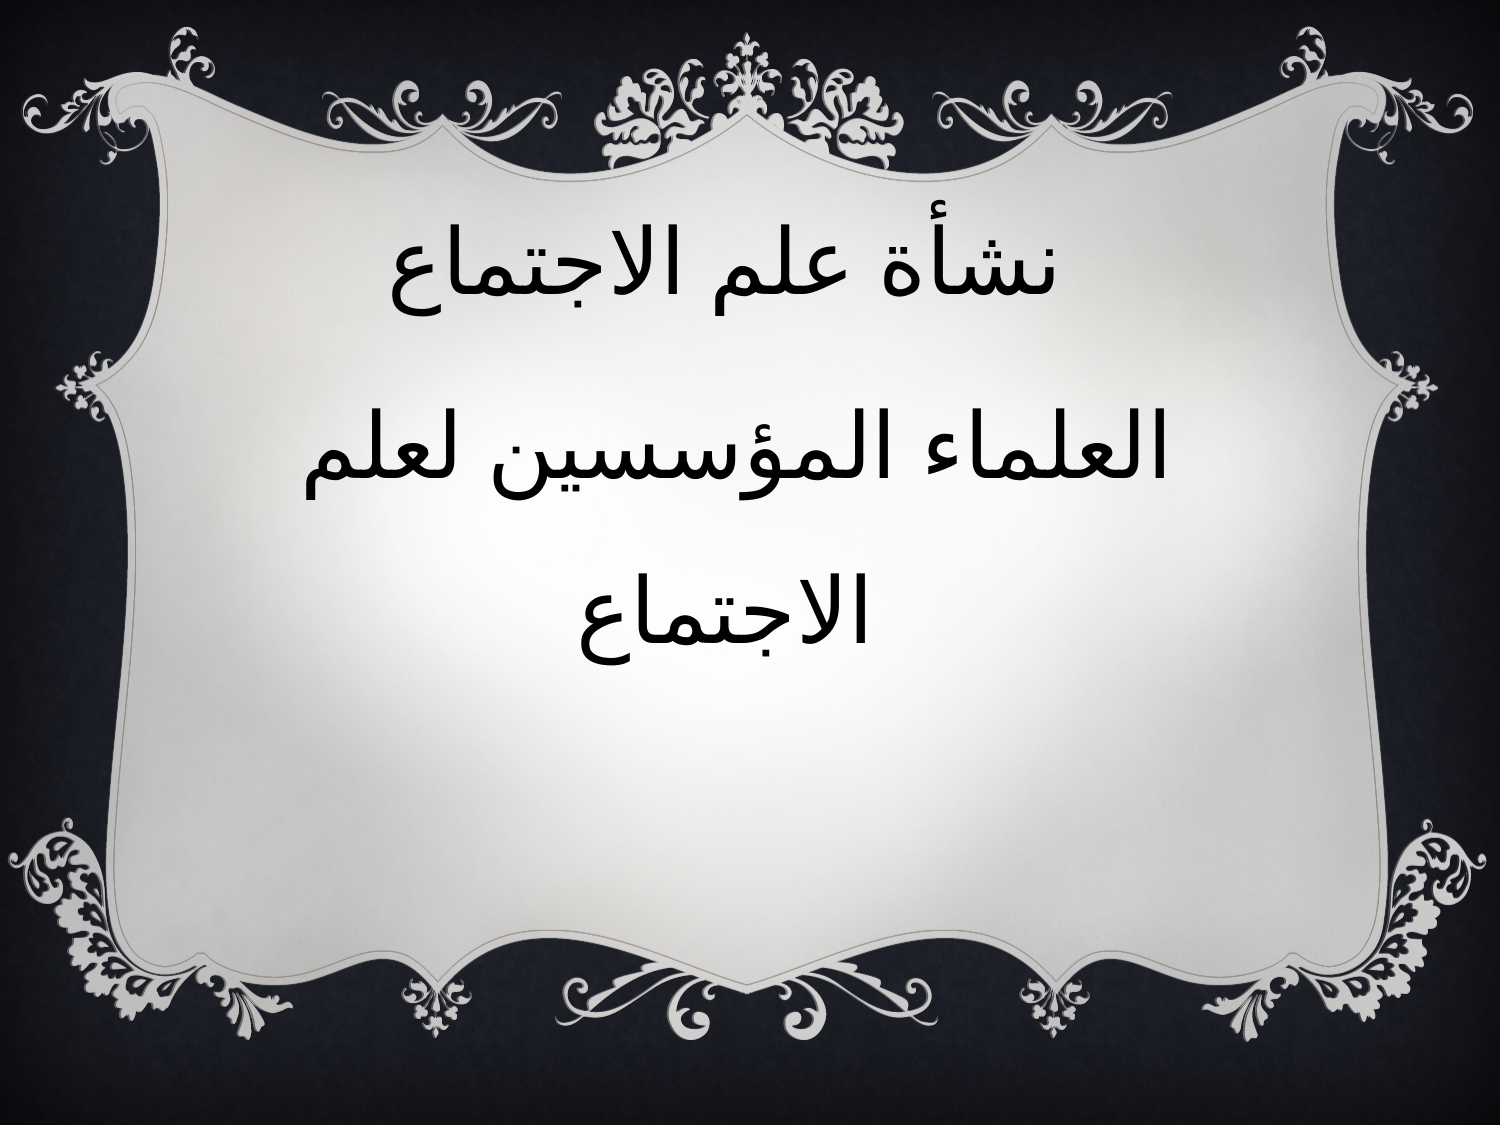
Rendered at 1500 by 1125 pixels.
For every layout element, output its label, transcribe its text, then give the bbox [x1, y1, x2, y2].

list نشأة علم الاجتماع العلماء المؤسسين لعلم الاجتماع [199, 140, 1275, 850]
picture [0, 0, 1500, 1125]
